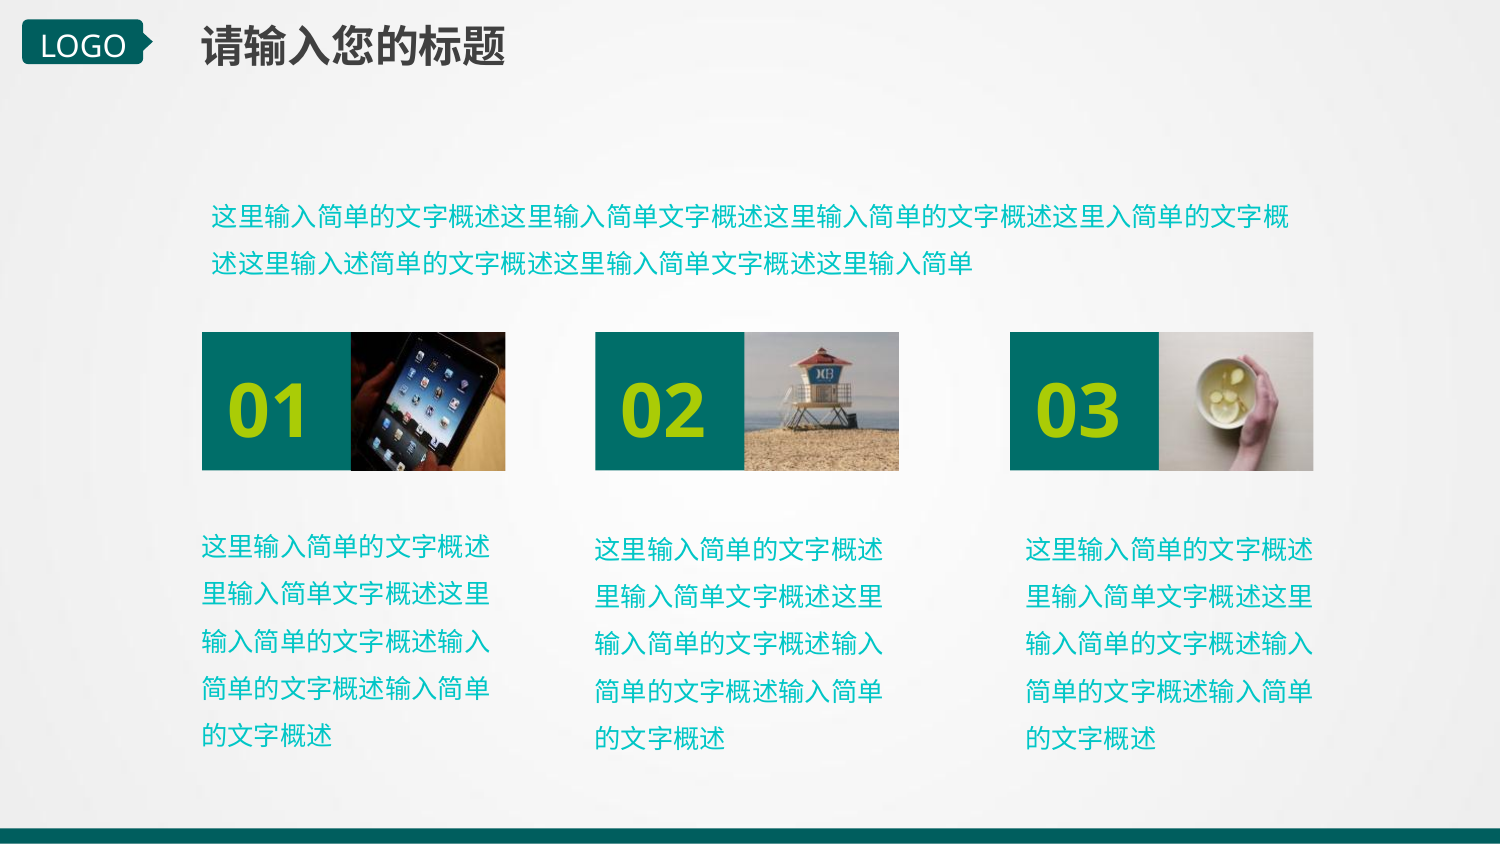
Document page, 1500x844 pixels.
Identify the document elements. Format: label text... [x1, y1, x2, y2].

text_box [143, 24, 153, 59]
text_box 这里输入简单的文字概述里输入简单文字概述这里 输入简单的文字概述输入简单的文字概述输入简单的文字概述 [186, 506, 517, 759]
text_box [593, 330, 742, 472]
text_box [1157, 330, 1315, 472]
text_box 请输入您的标题 [154, 11, 600, 79]
text_box [742, 330, 901, 472]
text_box 这里输入简单的文字概述里输入简单文字概述这里 输入简单的文字概述输入简单的文字概述输入简单的文字概述 [1010, 509, 1340, 761]
text_box 这里输入简单的文字概述里输入简单文字概述这里 输入简单的文字概述输入简单的文字概述输入简单的文字概述 [579, 509, 910, 761]
text_box 这里输入简单的文字概述这里输入简单文字概述这里输入简单的文字概述这里入简单的文字概述这里输入述简单的文字概述这里输入简单文字概述这里输入简单 [197, 177, 1314, 287]
text_box LOGO [25, 18, 143, 71]
picture [0, 0, 1500, 828]
text_box 03 [1020, 355, 1154, 461]
text_box [349, 330, 507, 472]
text_box 02 [606, 355, 739, 461]
text_box 01 [212, 355, 346, 461]
text_box [200, 330, 349, 472]
text_box [1008, 330, 1157, 472]
